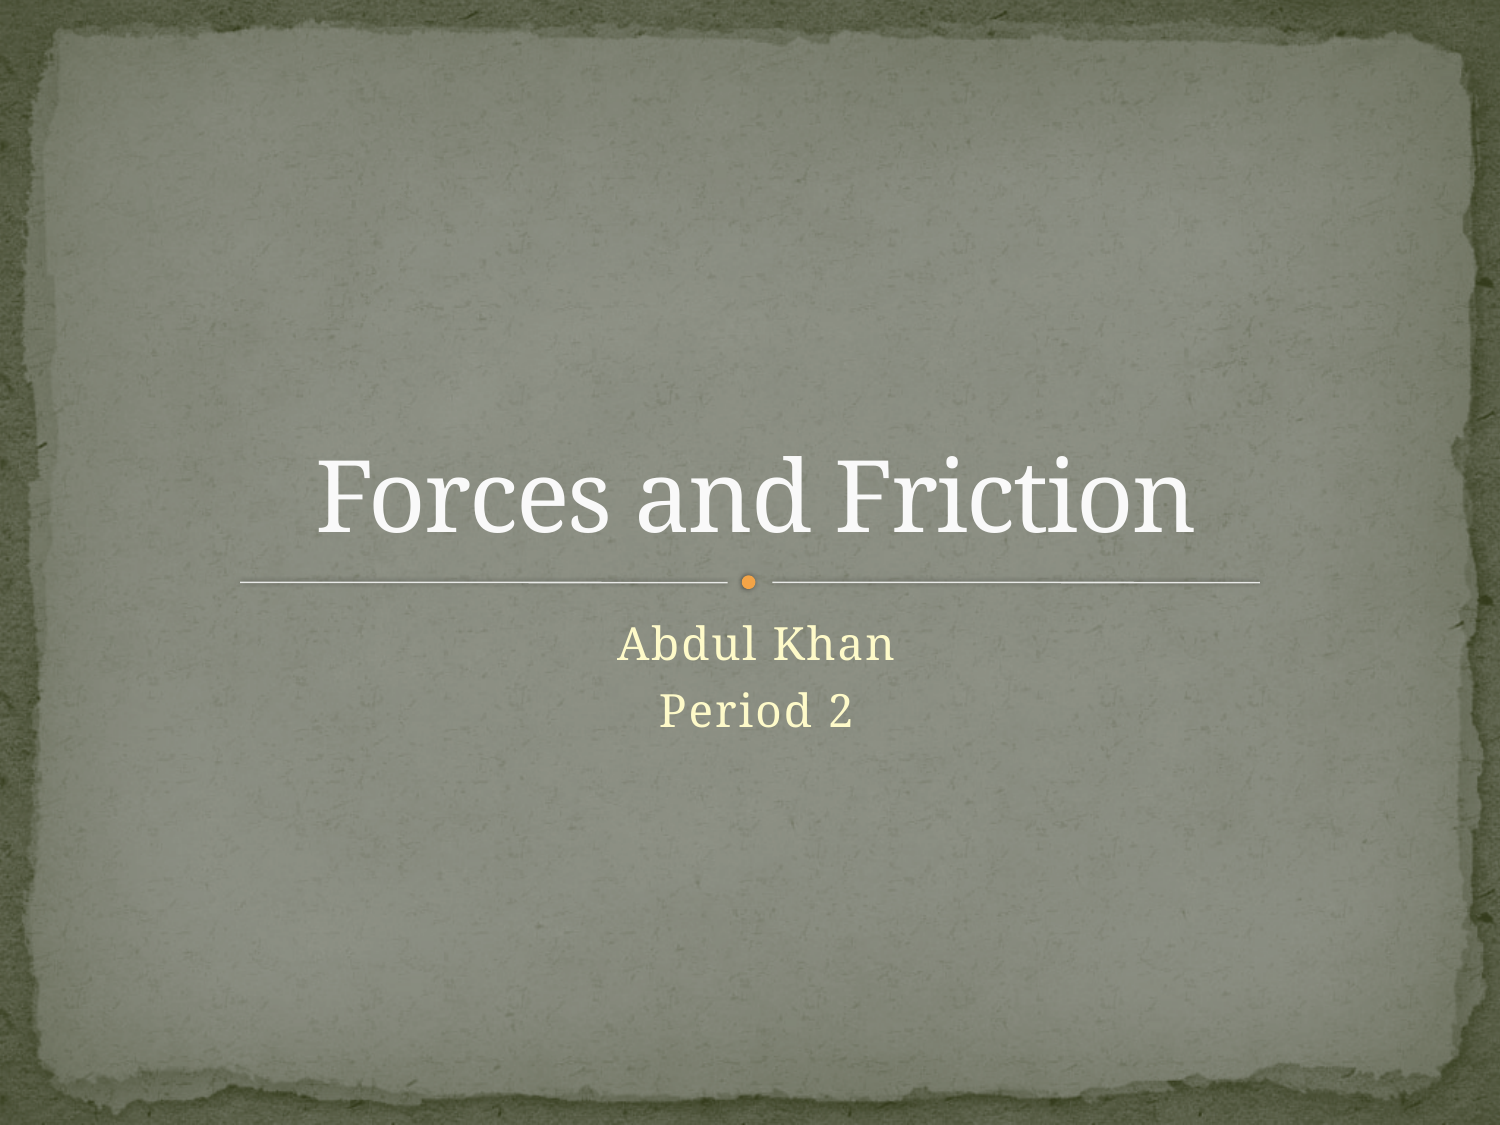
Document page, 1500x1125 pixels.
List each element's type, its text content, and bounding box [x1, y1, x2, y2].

title Forces and Friction [74, 235, 1438, 561]
subtitle Abdul Khan Period 2 [75, 606, 1438, 795]
